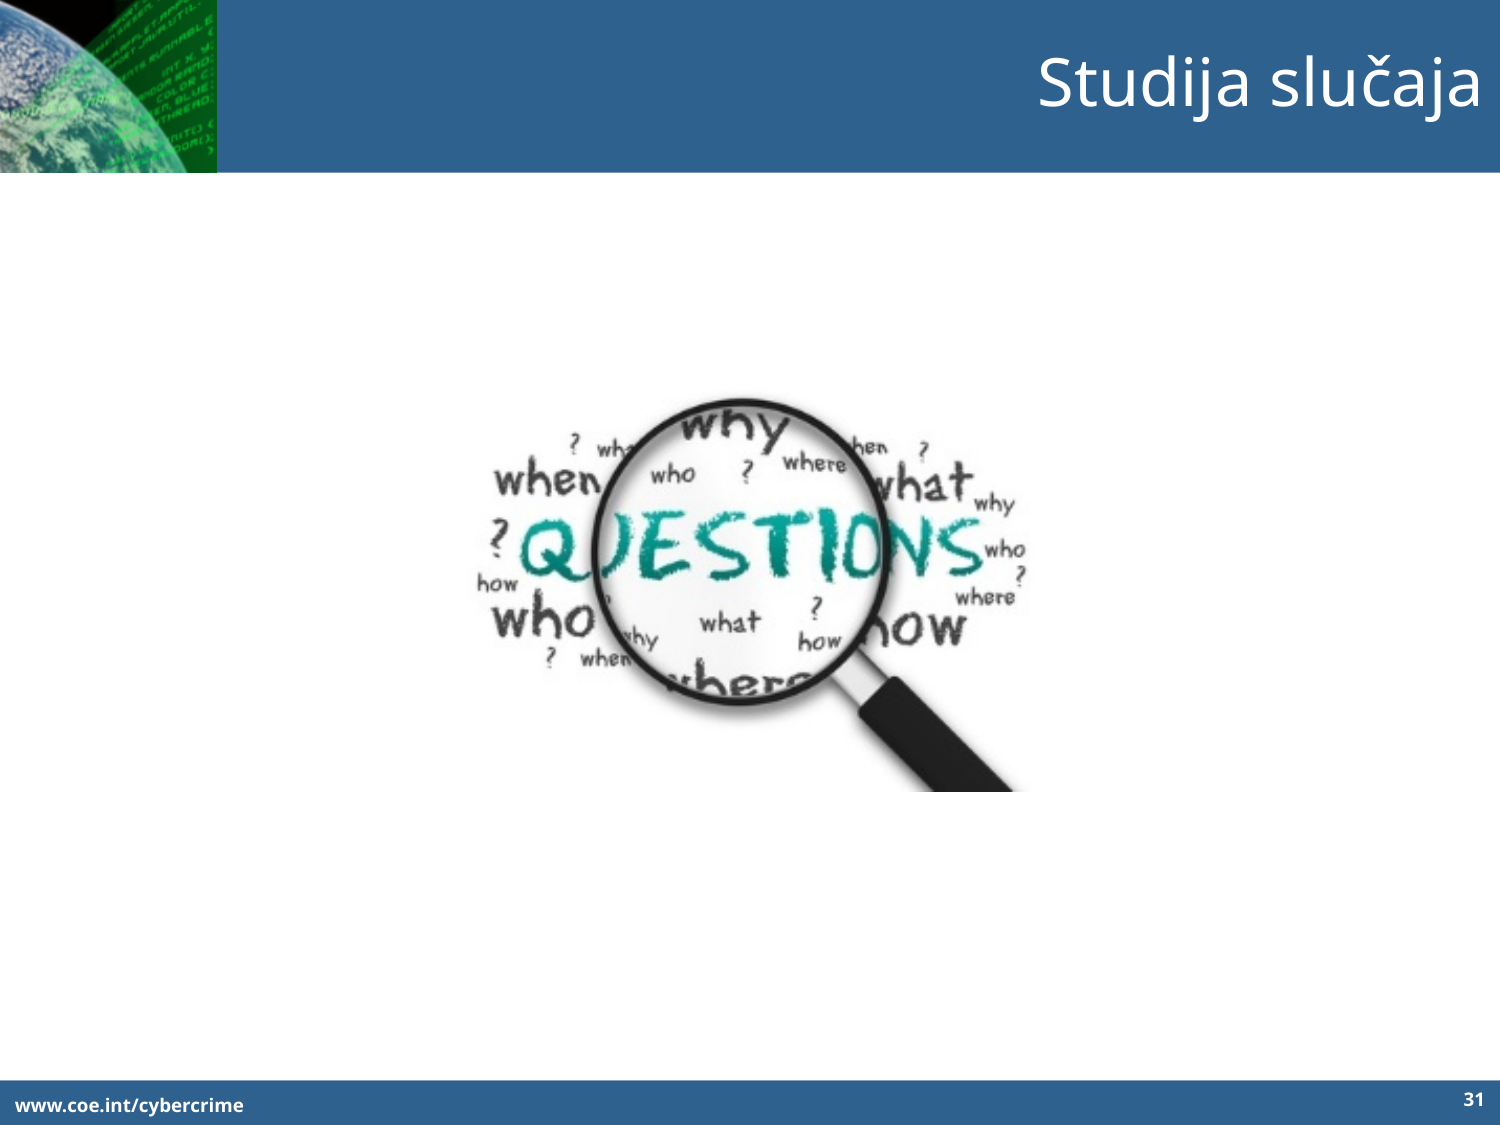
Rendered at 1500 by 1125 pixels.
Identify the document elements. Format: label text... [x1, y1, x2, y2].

slide_number 31 [1162, 1080, 1500, 1125]
picture [443, 332, 1057, 793]
picture [0, 0, 217, 173]
list Studija slučaja [461, 0, 1500, 170]
